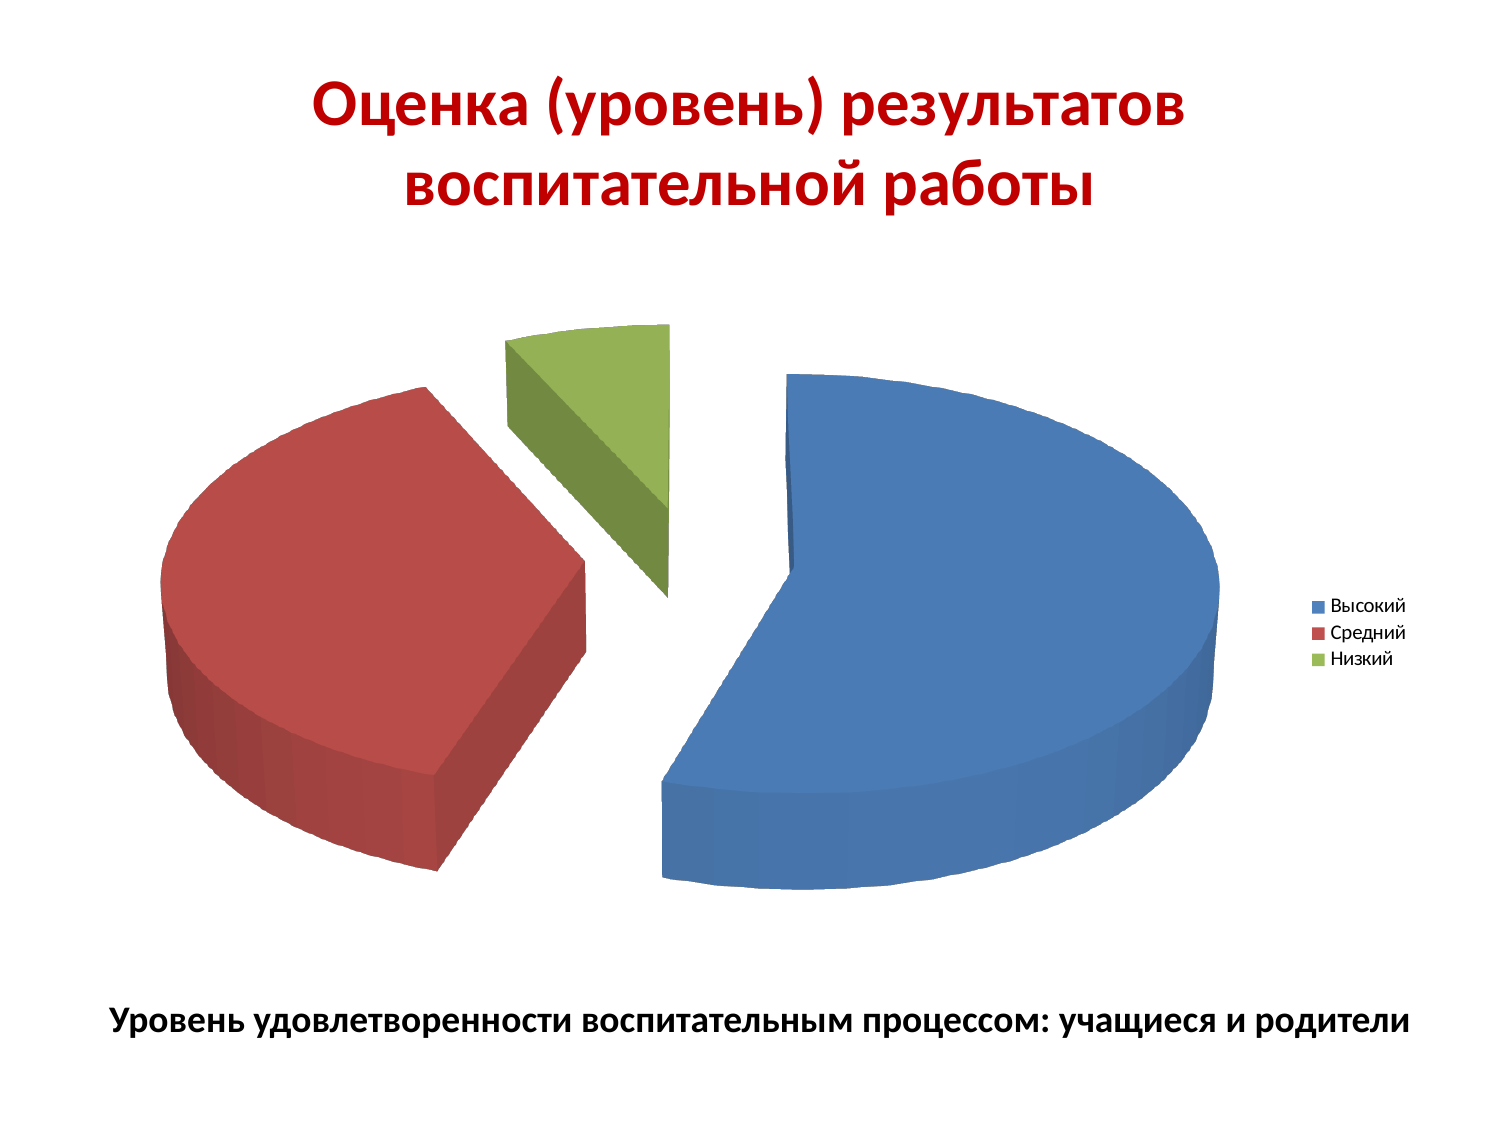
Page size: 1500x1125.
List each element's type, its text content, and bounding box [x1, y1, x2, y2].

text_box Уровень удовлетворенности воспитательным процессом: учащиеся и родители [94, 987, 1436, 1048]
title Оценка (уровень) результатов воспитательной работы [75, 45, 1425, 233]
chart [74, 262, 1426, 1006]
